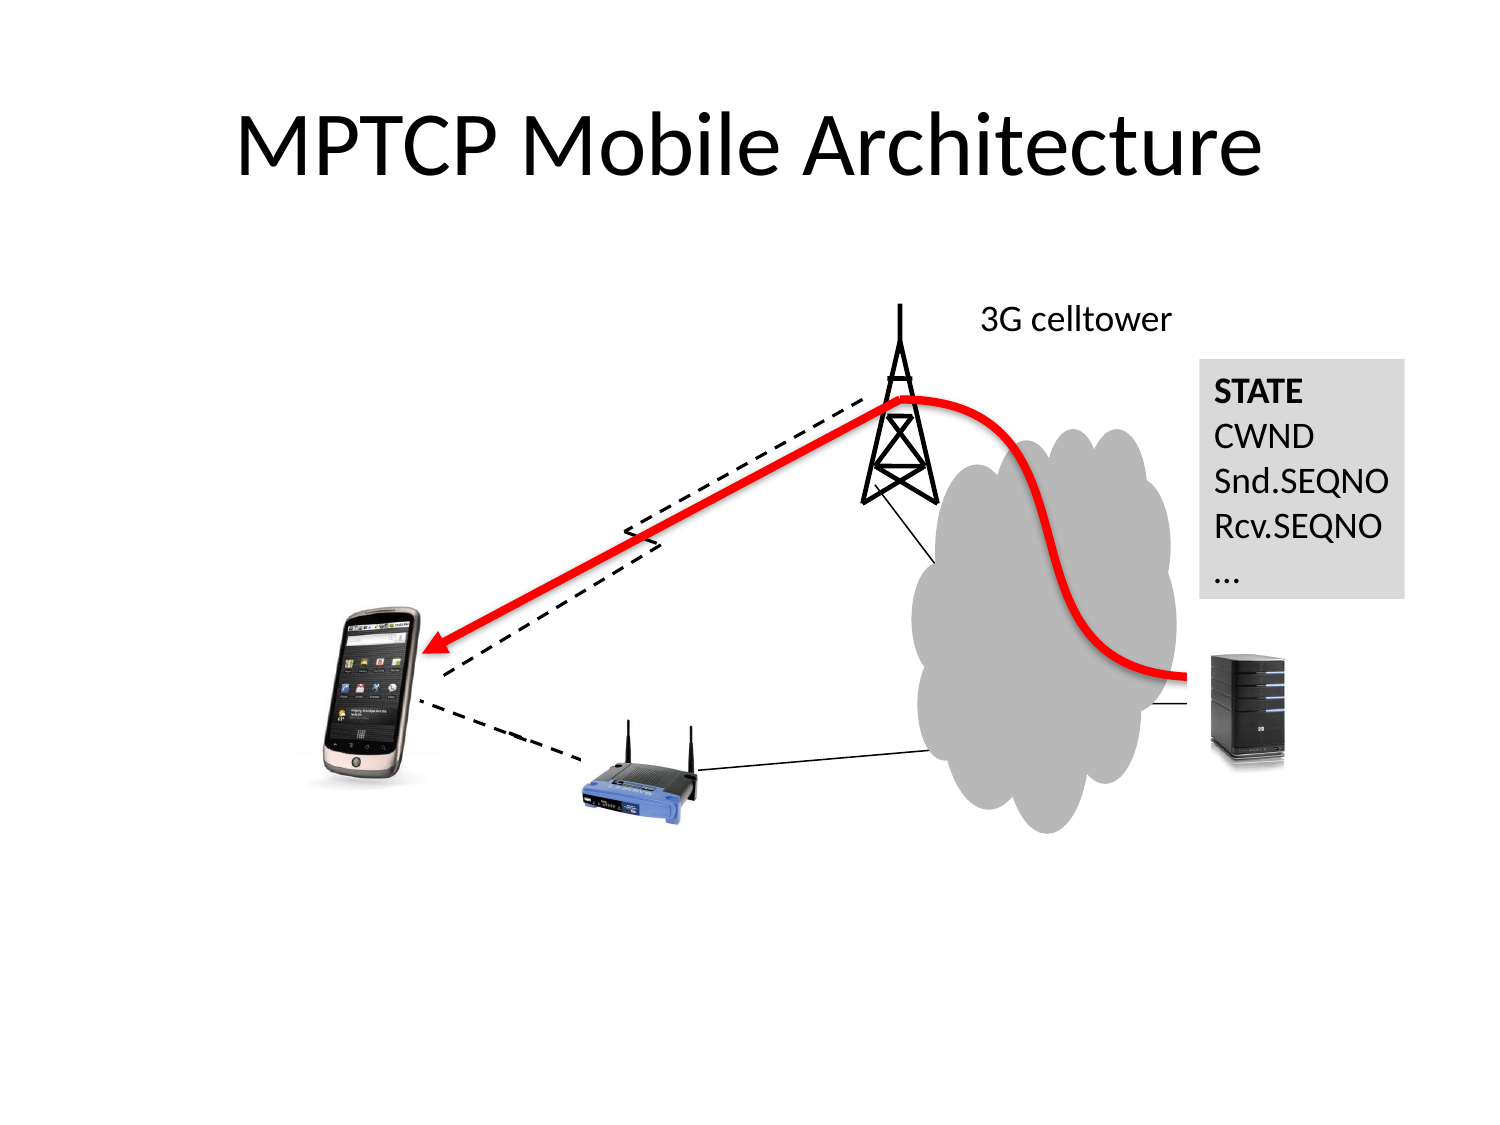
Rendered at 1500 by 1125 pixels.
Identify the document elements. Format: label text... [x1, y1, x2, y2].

title MPTCP Mobile Architecture [75, 45, 1425, 233]
text_box [918, 697, 1158, 834]
text_box STATE CWND Snd.SEQNO Rcv.SEQNO … [1199, 359, 1405, 599]
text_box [440, 662, 863, 678]
text_box 3G celltower [964, 286, 1188, 347]
picture [295, 598, 442, 791]
picture [1187, 649, 1312, 774]
picture [581, 719, 698, 825]
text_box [701, 746, 967, 773]
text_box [412, 734, 576, 743]
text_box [421, 399, 901, 654]
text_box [910, 388, 1189, 688]
